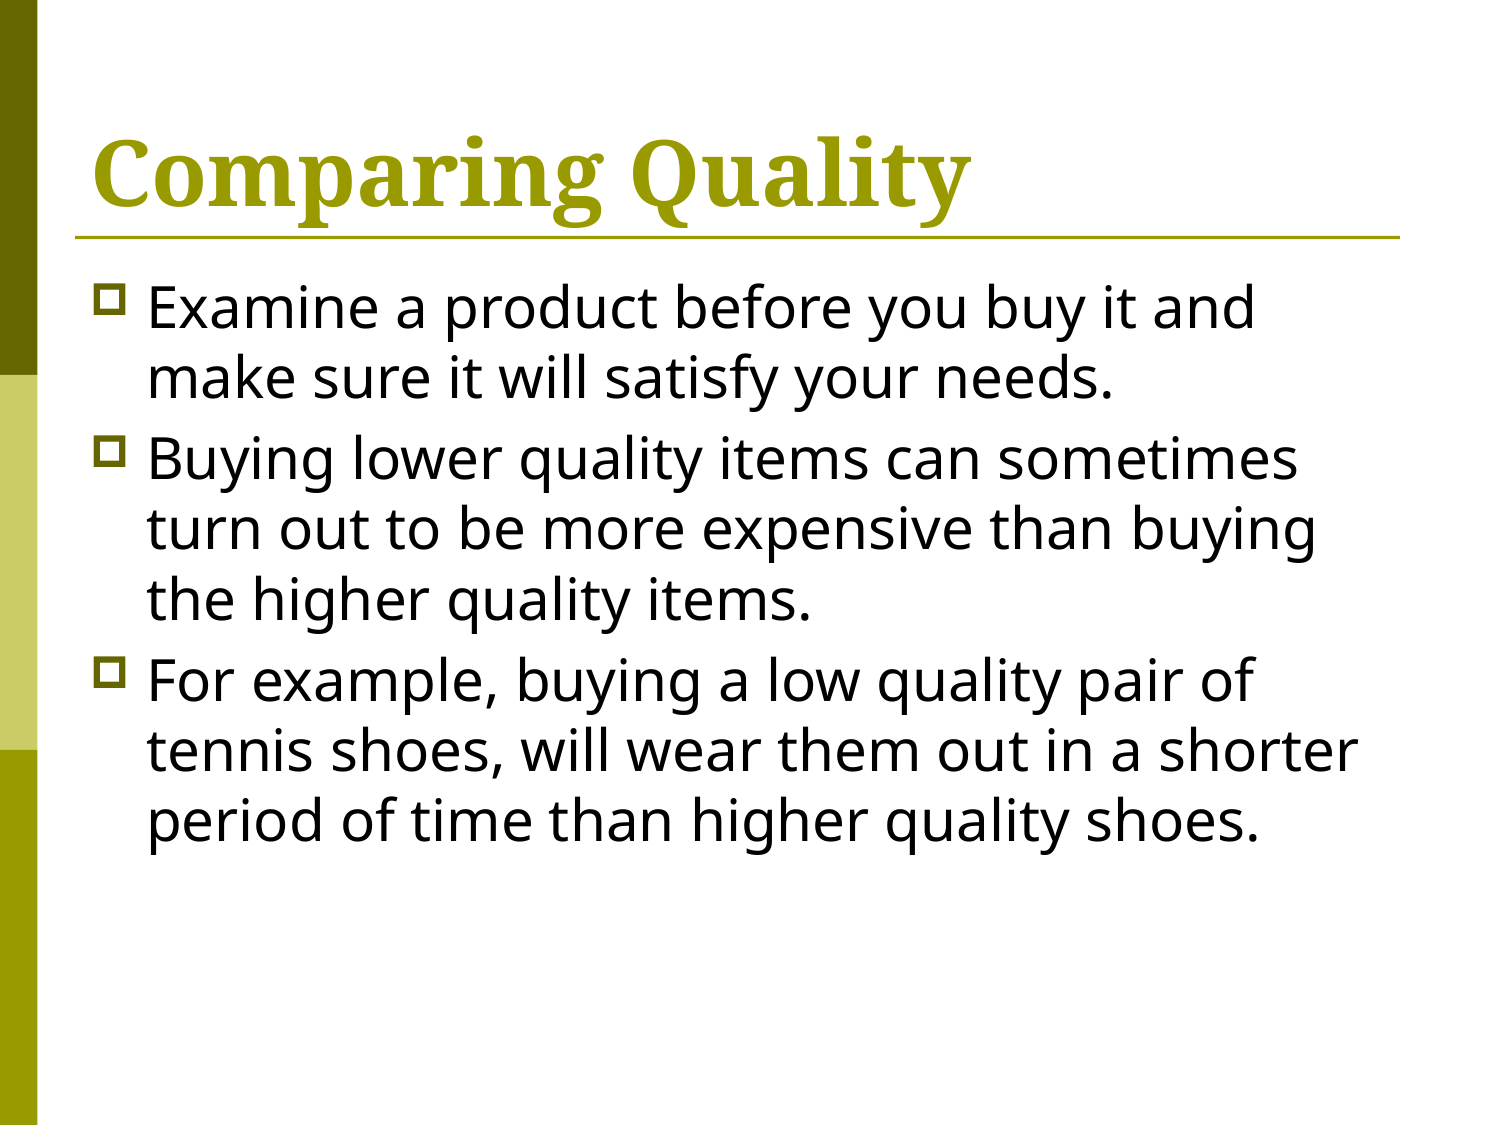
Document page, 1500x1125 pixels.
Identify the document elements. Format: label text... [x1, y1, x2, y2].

title Comparing Quality [74, 45, 1426, 233]
list Examine a product before you buy it and make sure it will satisfy your needs. Buying lower quality items can sometimes turn out to be more expensive than buying the higher quality items. For example, buying a low quality pair of tennis shoes, will wear them out in a shorter period of time than higher quality shoes. [74, 262, 1426, 1006]
